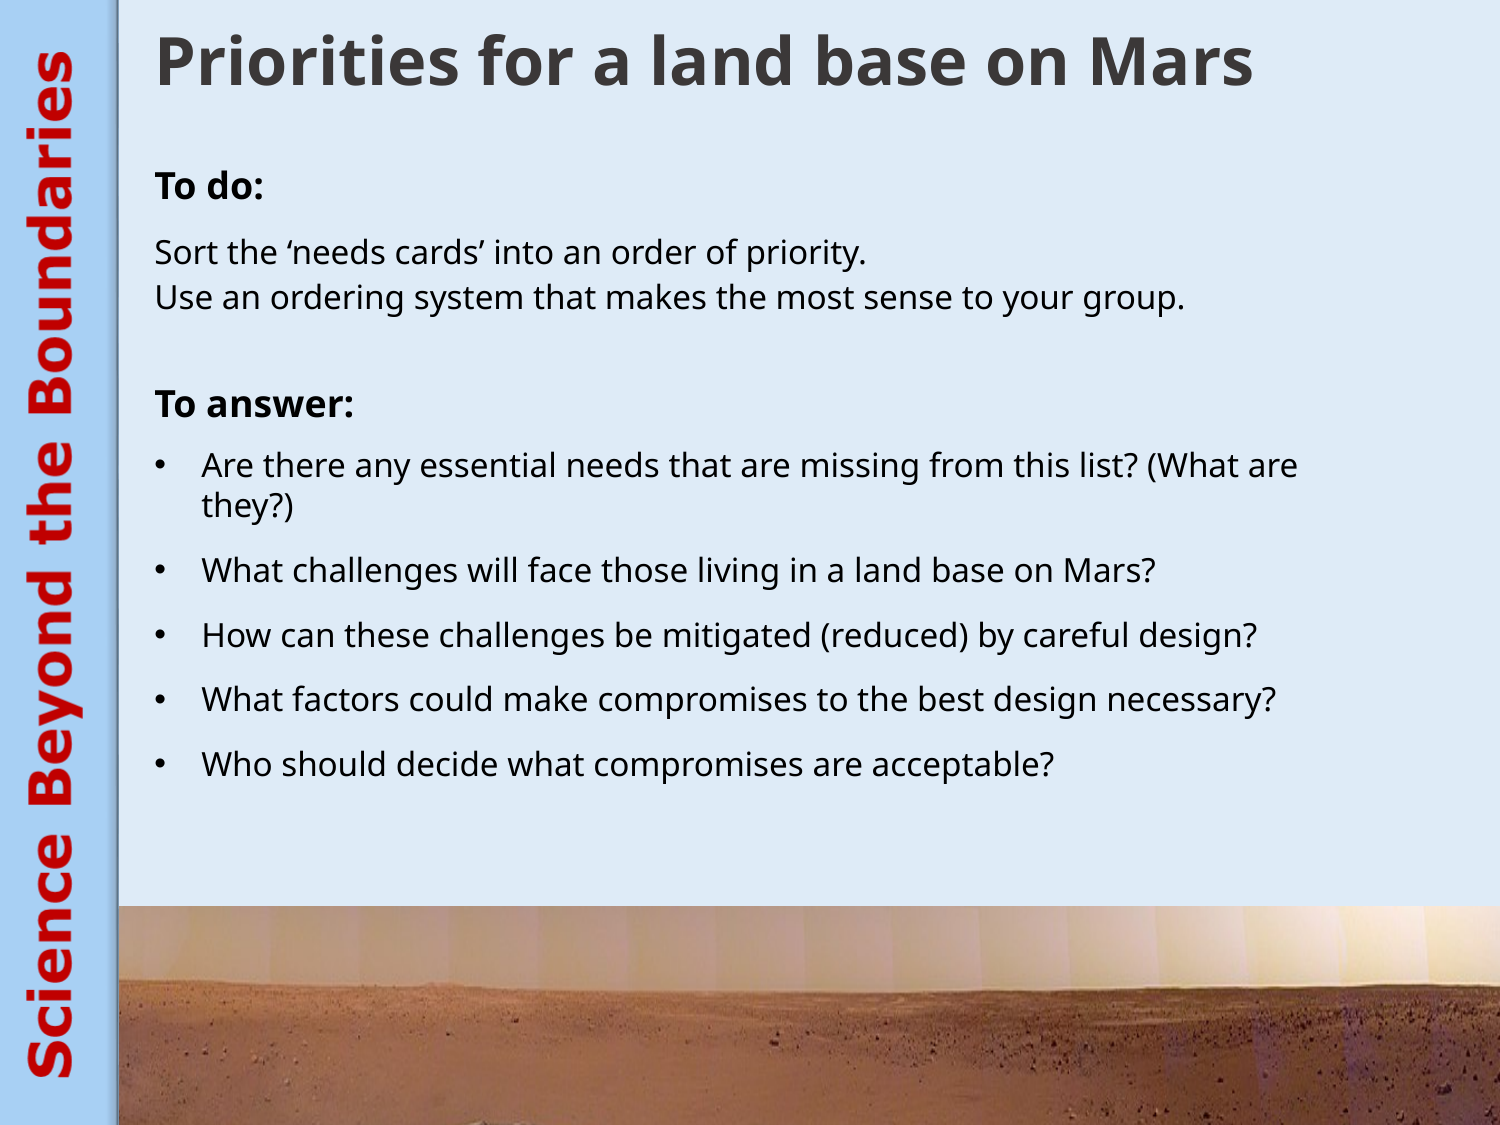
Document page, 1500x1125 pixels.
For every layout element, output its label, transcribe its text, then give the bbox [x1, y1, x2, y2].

text_box Priorities for a land base on Mars [139, 0, 1500, 118]
picture [0, 0, 1500, 1125]
text_box To answer: Are there any essential needs that are missing from this list? (What are they?) What challenges will face those living in a land base on Mars? How can these challenges be mitigated (reduced) by careful design? What factors could make compromises to the best design necessary? Who should decide what compromises are acceptable? [139, 372, 1413, 791]
text_box To do: Sort the ‘needs cards’ into an order of priority. Use an ordering system that makes the most sense to your group. [139, 151, 1450, 324]
